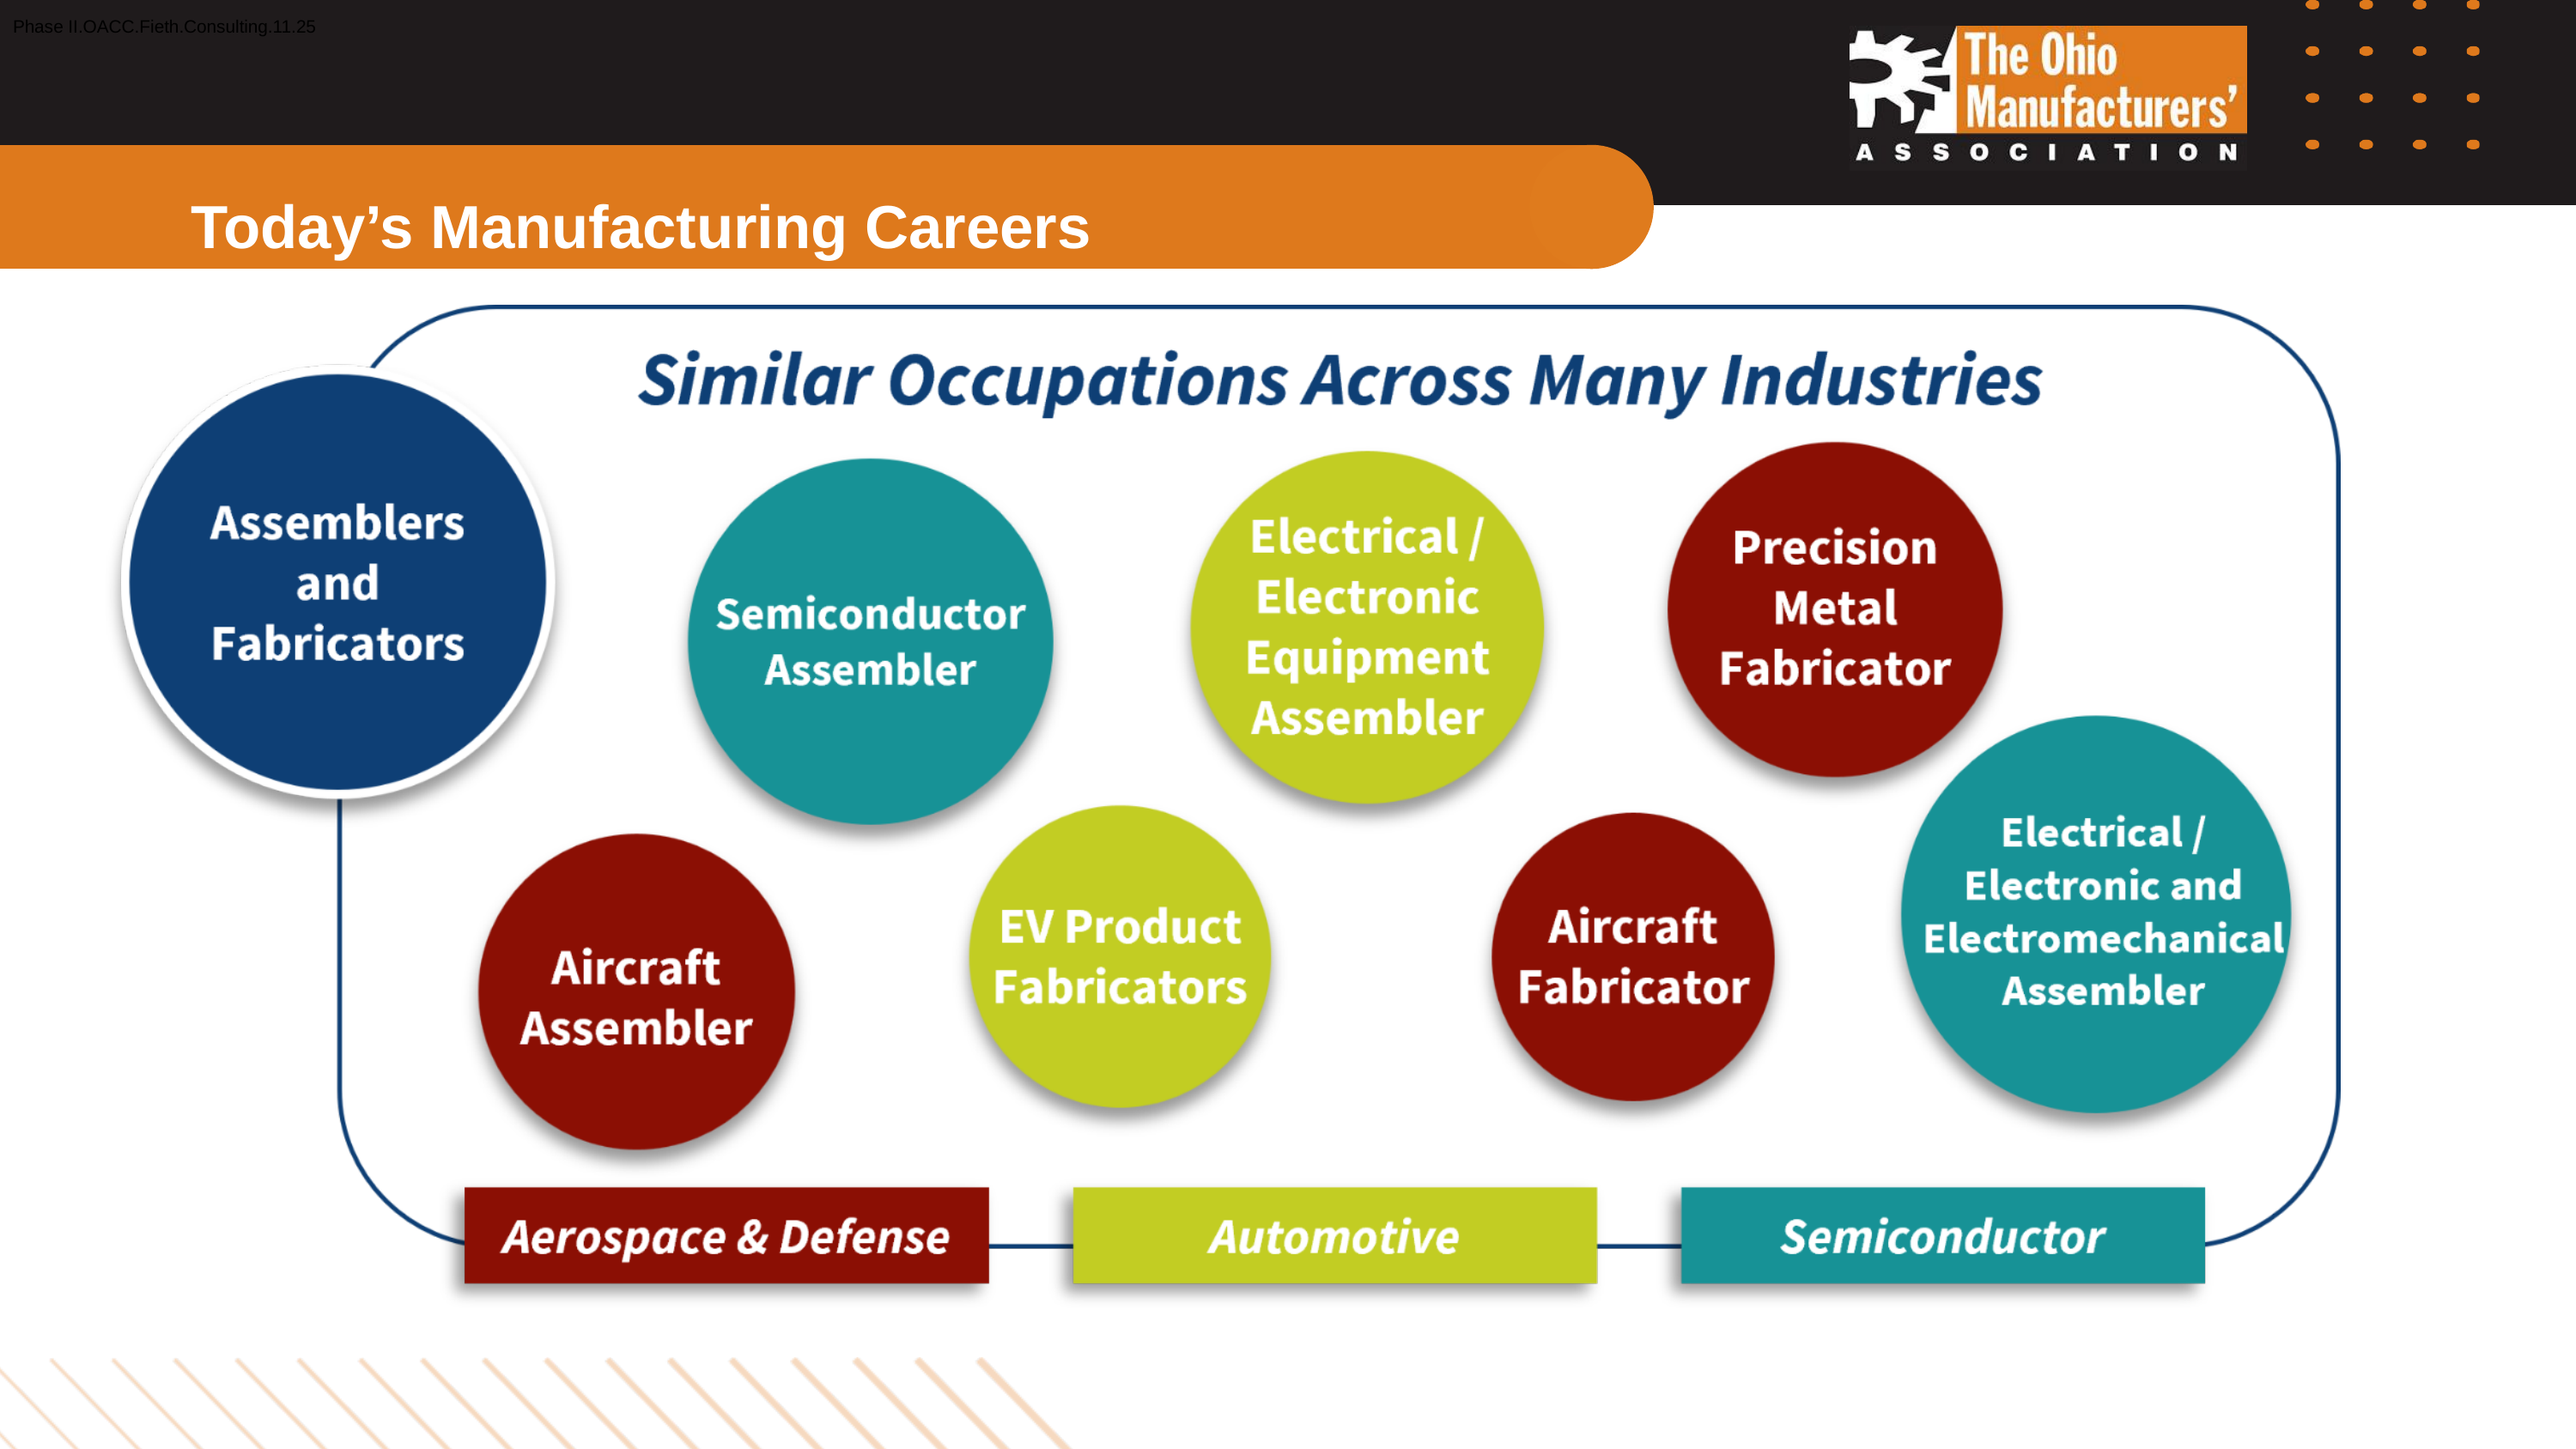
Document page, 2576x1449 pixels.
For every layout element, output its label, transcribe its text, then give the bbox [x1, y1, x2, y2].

text_box [0, 0, 2576, 205]
picture [103, 304, 2341, 1322]
text_box [1850, 26, 2247, 171]
text_box [2306, 0, 2480, 149]
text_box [1529, 144, 1655, 270]
text_box [0, 1357, 1592, 1449]
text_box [0, 124, 1592, 270]
text_box Phase II.OACC.Fieth.Consulting.11.25 [0, 0, 423, 50]
